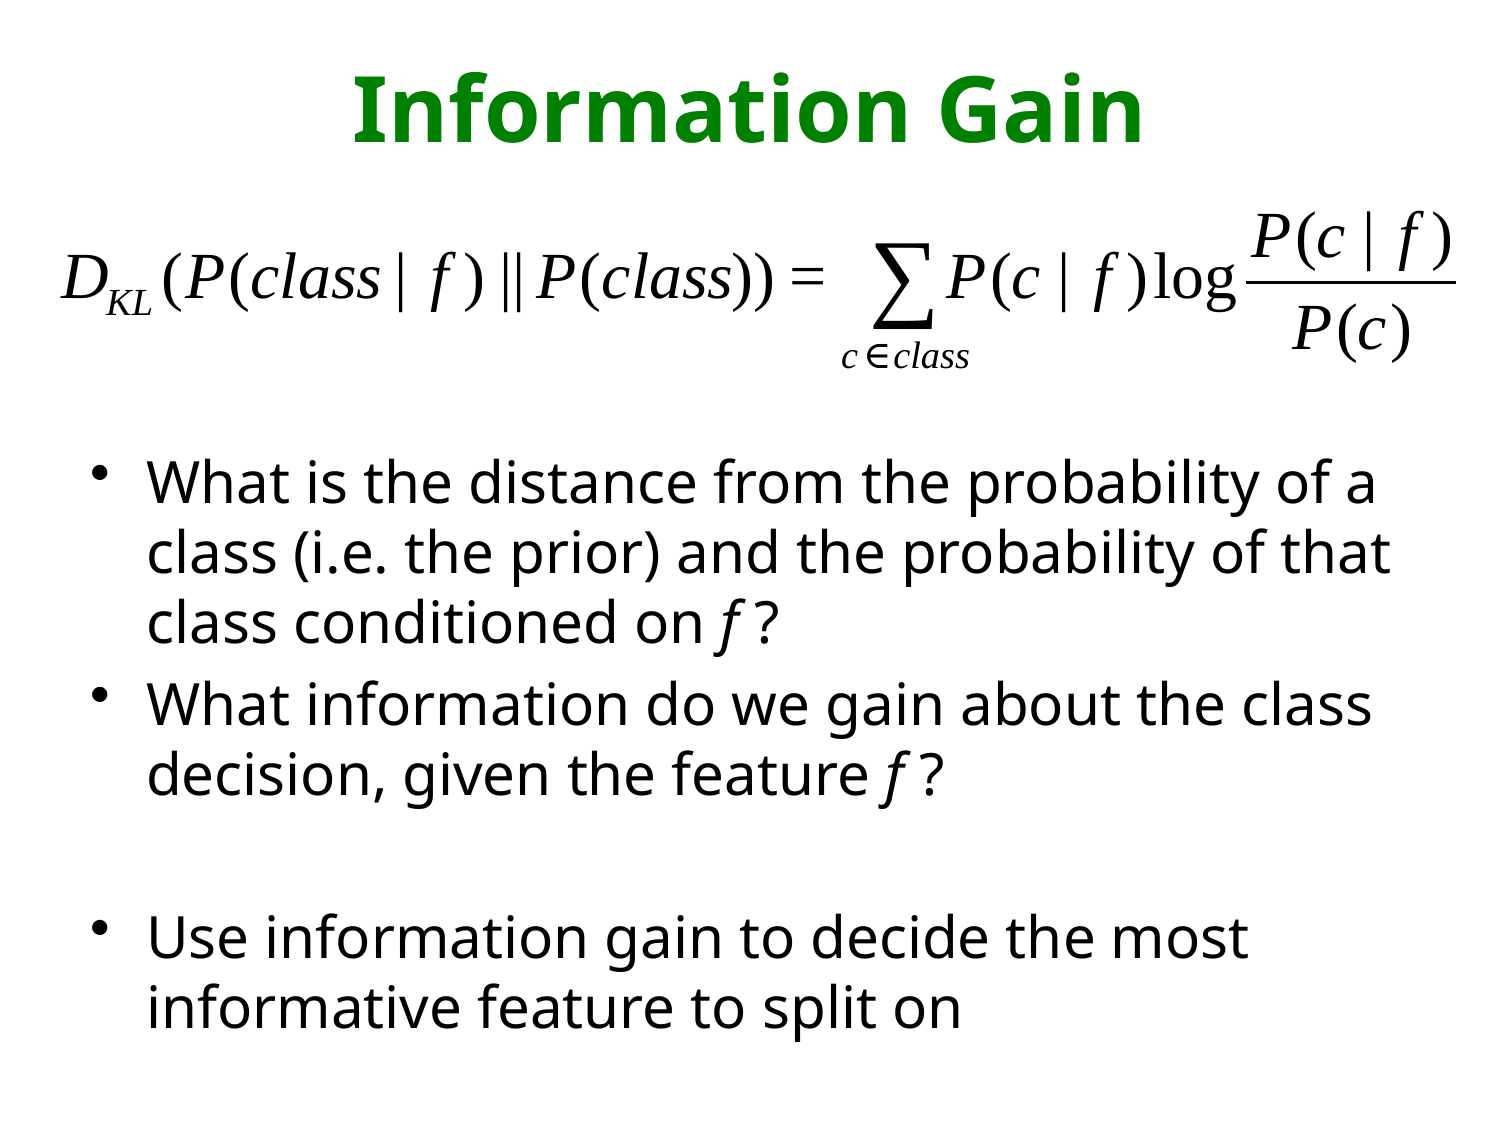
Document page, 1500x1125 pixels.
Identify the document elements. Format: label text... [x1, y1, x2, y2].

title Information Gain [74, 12, 1426, 198]
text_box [49, 199, 1466, 376]
list What is the distance from the probability of a class (i.e. the prior) and the probability of that class conditioned on f ? What information do we gain about the class decision, given the feature f ? Use information gain to decide the most informative feature to split on [74, 437, 1426, 1006]
